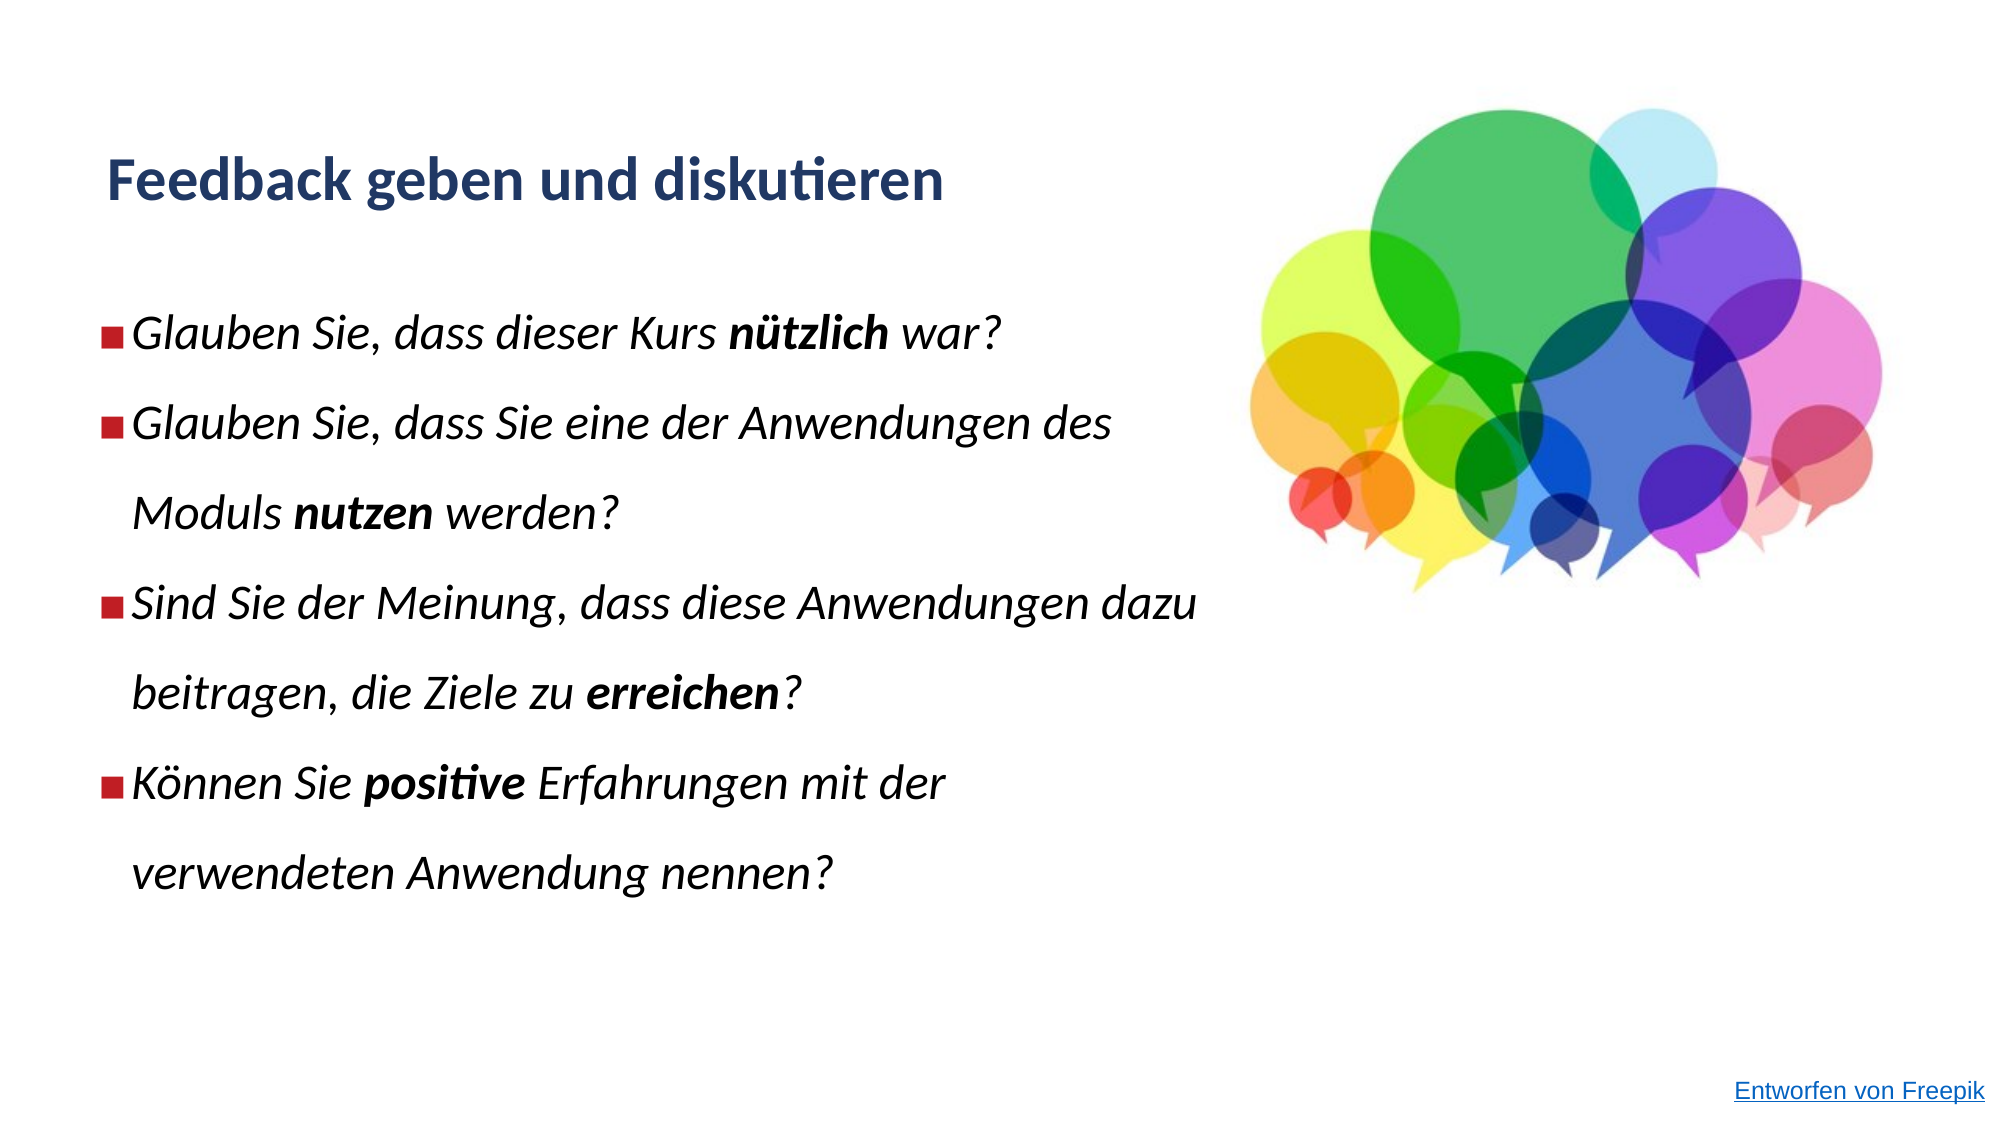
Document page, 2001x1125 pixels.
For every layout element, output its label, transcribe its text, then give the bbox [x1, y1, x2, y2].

title Feedback geben und diskutieren [92, 120, 1208, 240]
list Glauben Sie, dass dieser Kurs nützlich war? Glauben Sie, dass Sie eine der Anwendungen des Moduls nutzen werden? Sind Sie der Meinung, dass diese Anwendungen dazu beitragen, die Ziele zu erreichen? Können Sie positive Erfahrungen mit der verwendeten Anwendung nennen? [79, 261, 1215, 953]
picture [1213, 84, 1906, 617]
text_box Entworfen von Freepik [989, 1066, 2000, 1112]
